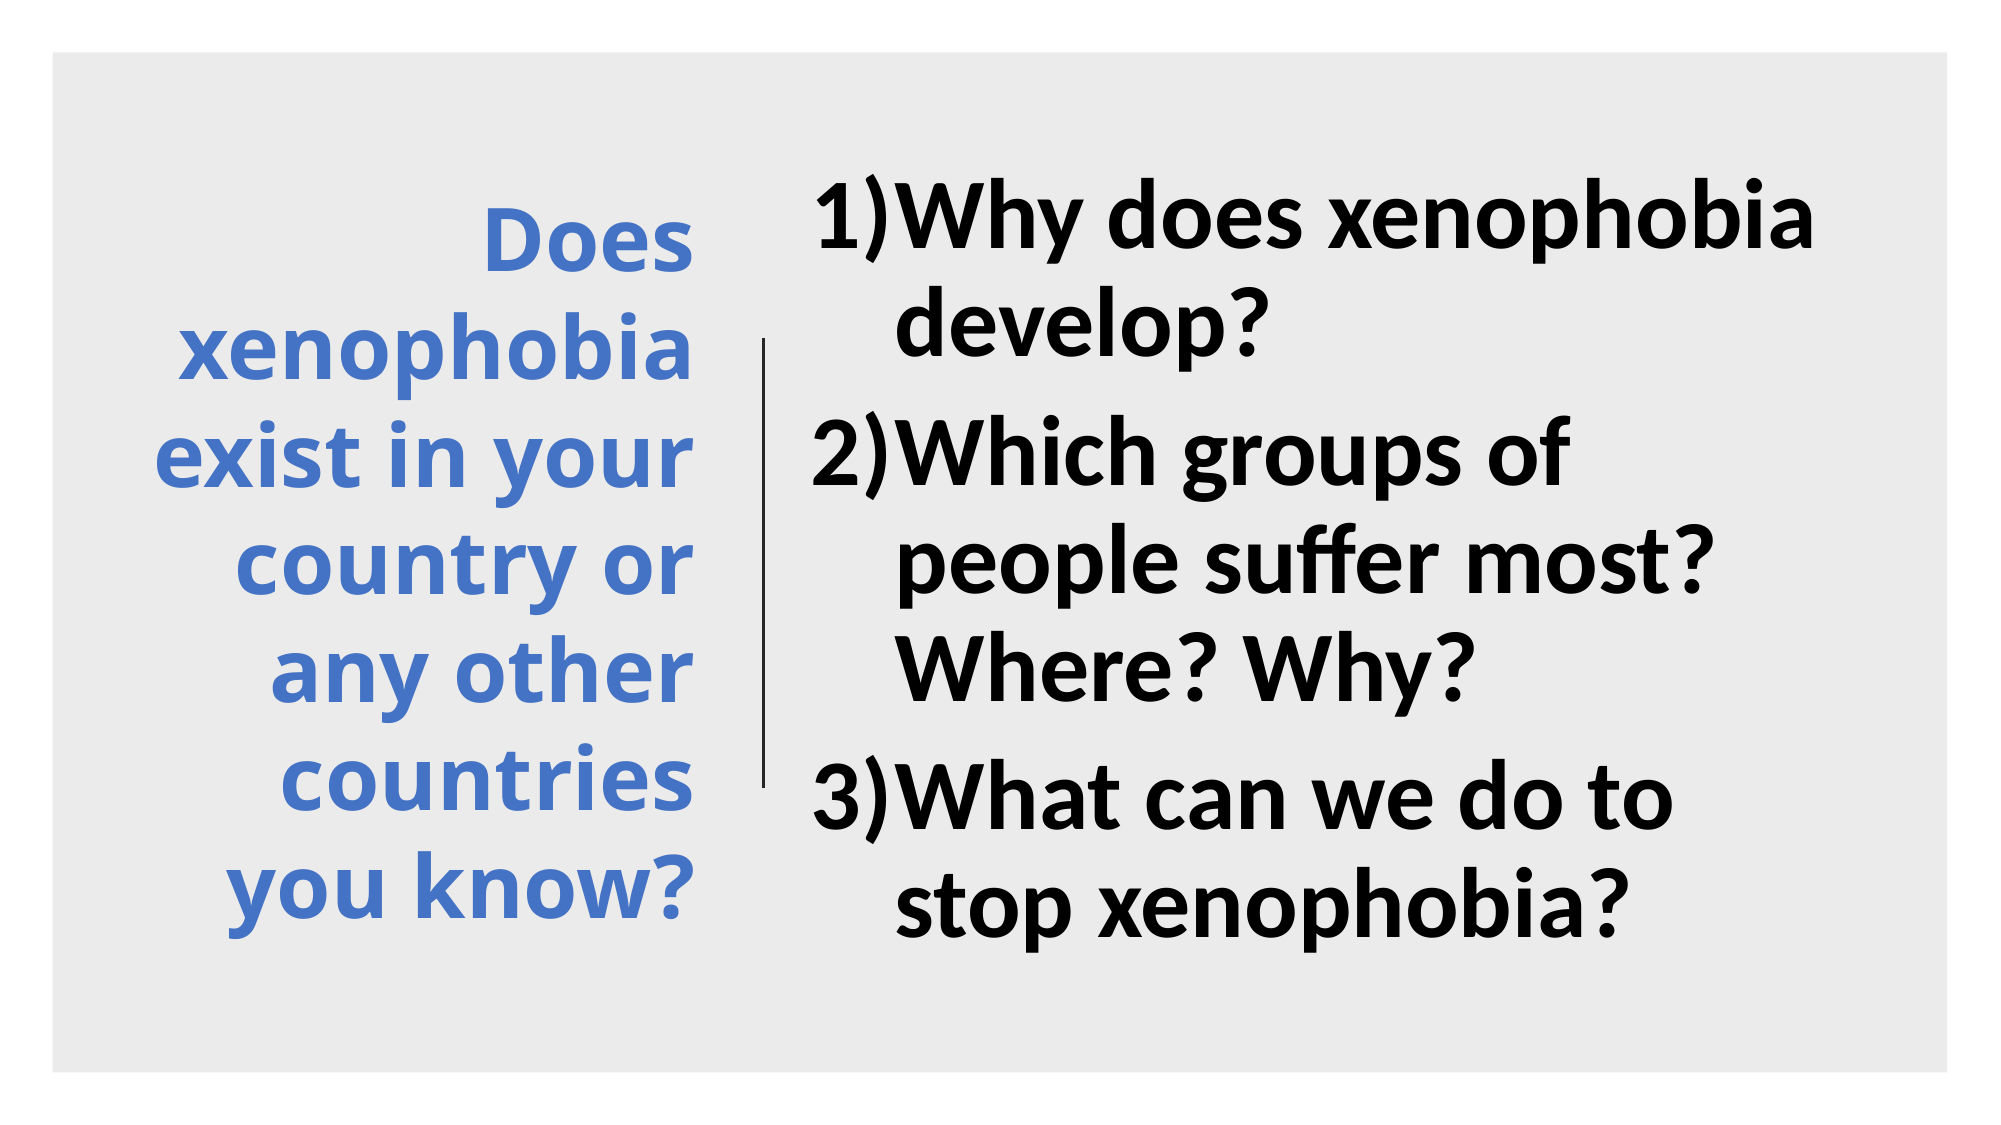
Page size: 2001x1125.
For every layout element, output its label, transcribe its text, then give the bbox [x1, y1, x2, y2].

text_box [52, 51, 1948, 1073]
title Does xenophobia exist in your country or any other countries you know? [137, 158, 711, 967]
list Why does xenophobia develop? Which groups of people suffer most? Where? Why? What can we do to stop xenophobia? [795, 92, 1893, 1030]
